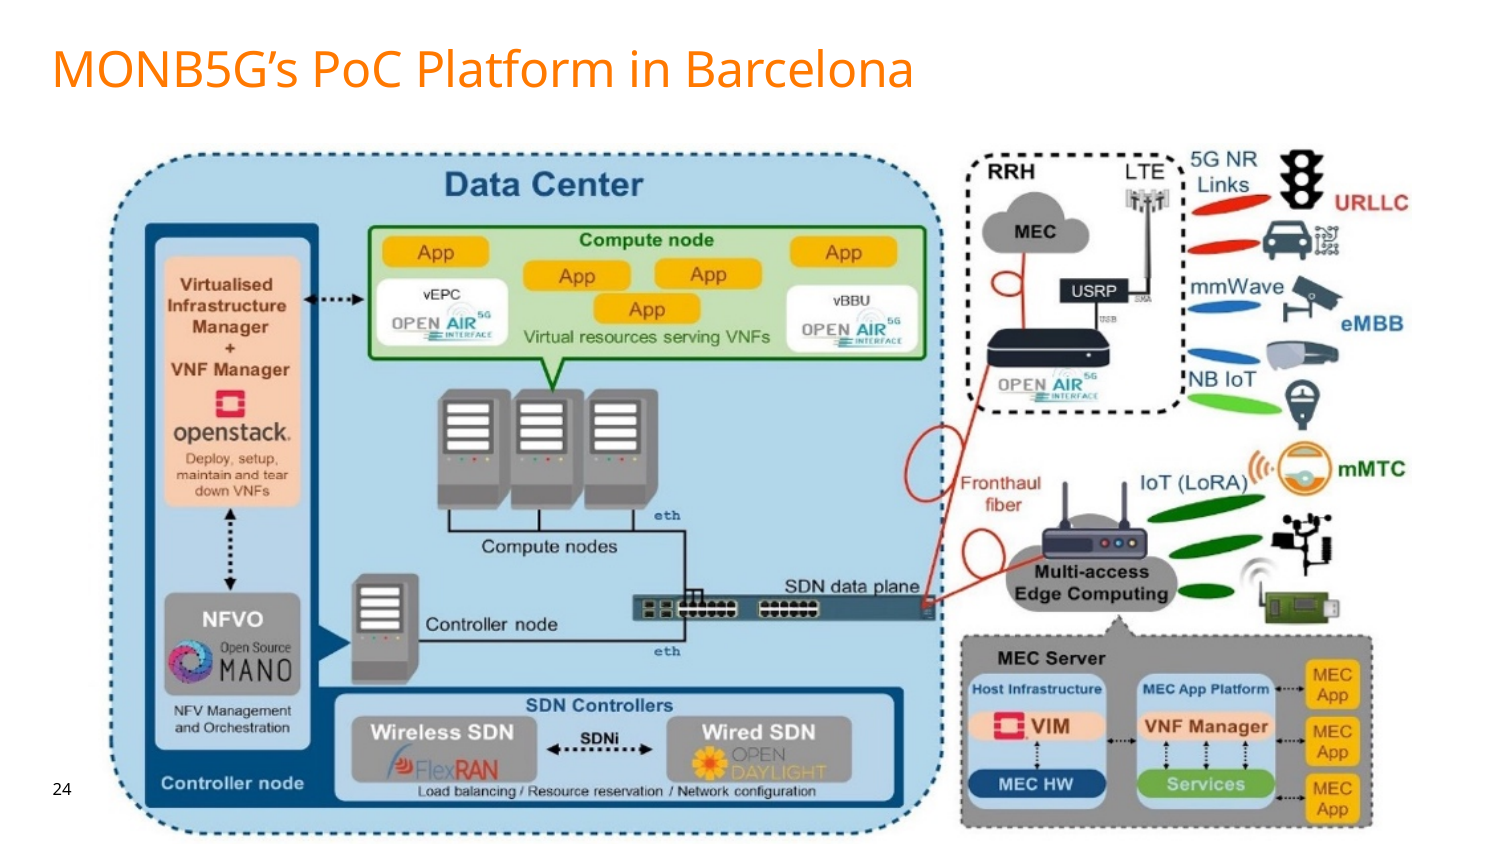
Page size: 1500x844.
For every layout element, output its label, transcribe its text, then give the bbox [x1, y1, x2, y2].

picture [88, 143, 1412, 844]
title MONB5G’s PoC Platform in Barcelona [51, 43, 1449, 166]
